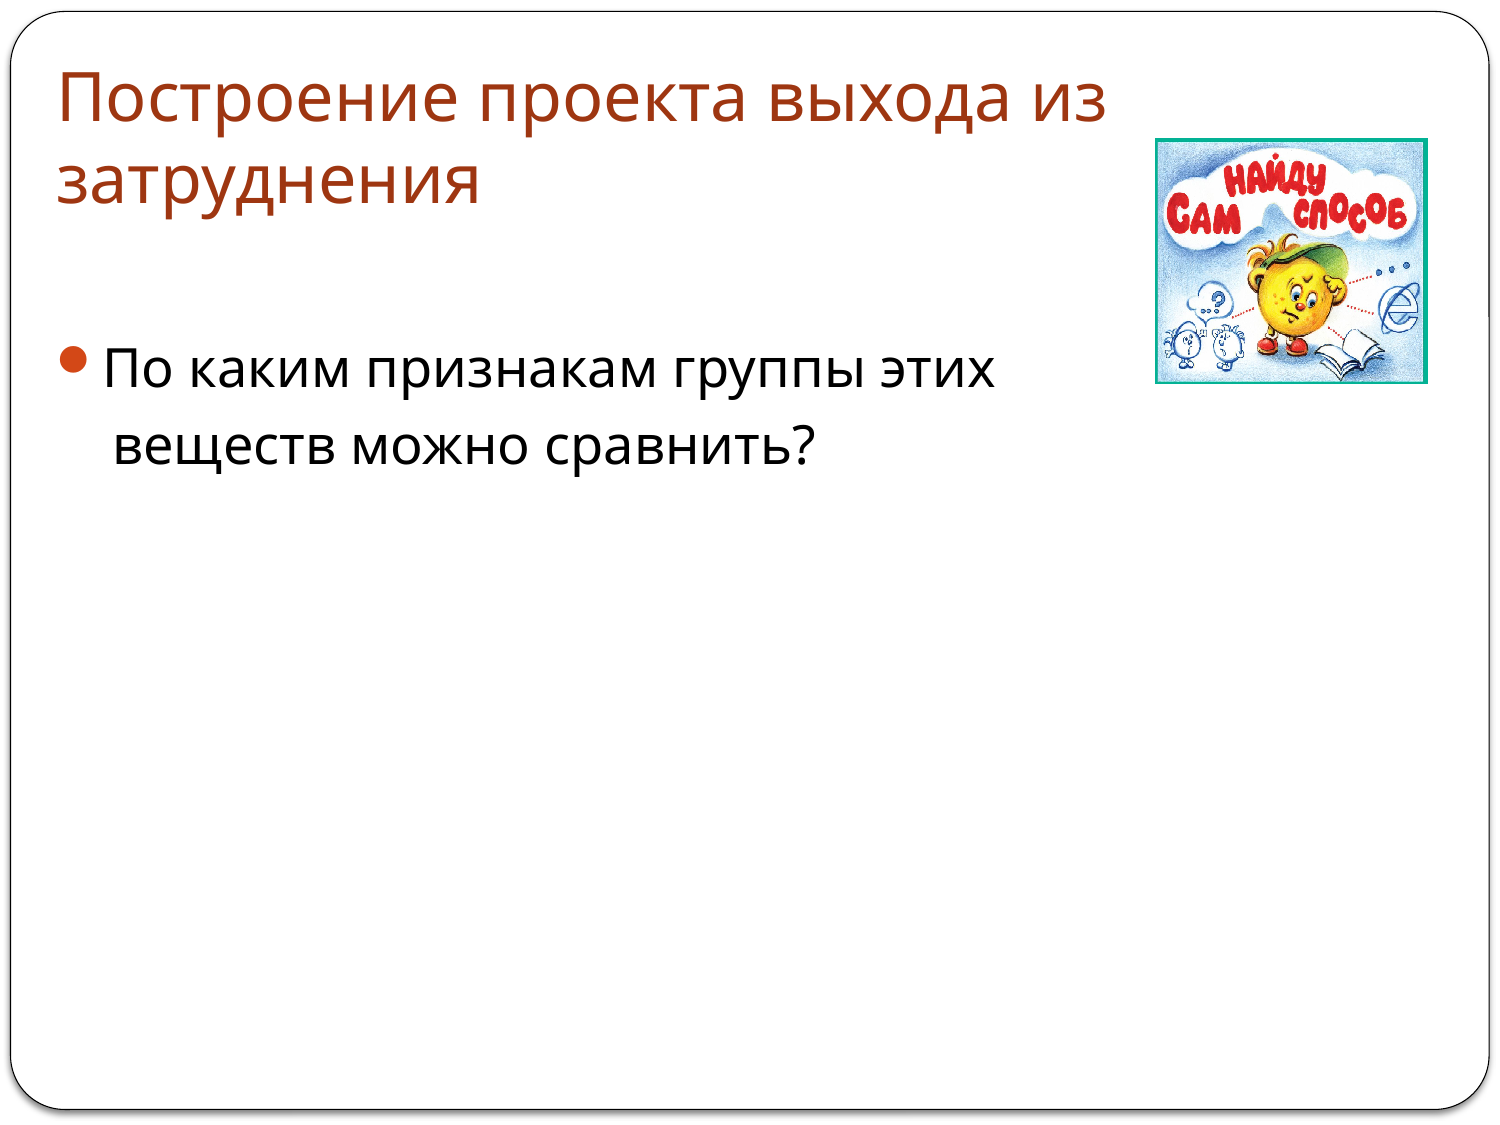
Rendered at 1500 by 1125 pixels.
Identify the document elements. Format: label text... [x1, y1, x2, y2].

list По каким признакам группы этих веществ можно сравнить? [41, 326, 1425, 1000]
picture [1155, 138, 1428, 384]
title Построение проекта выхода из затруднения [41, 44, 1471, 233]
